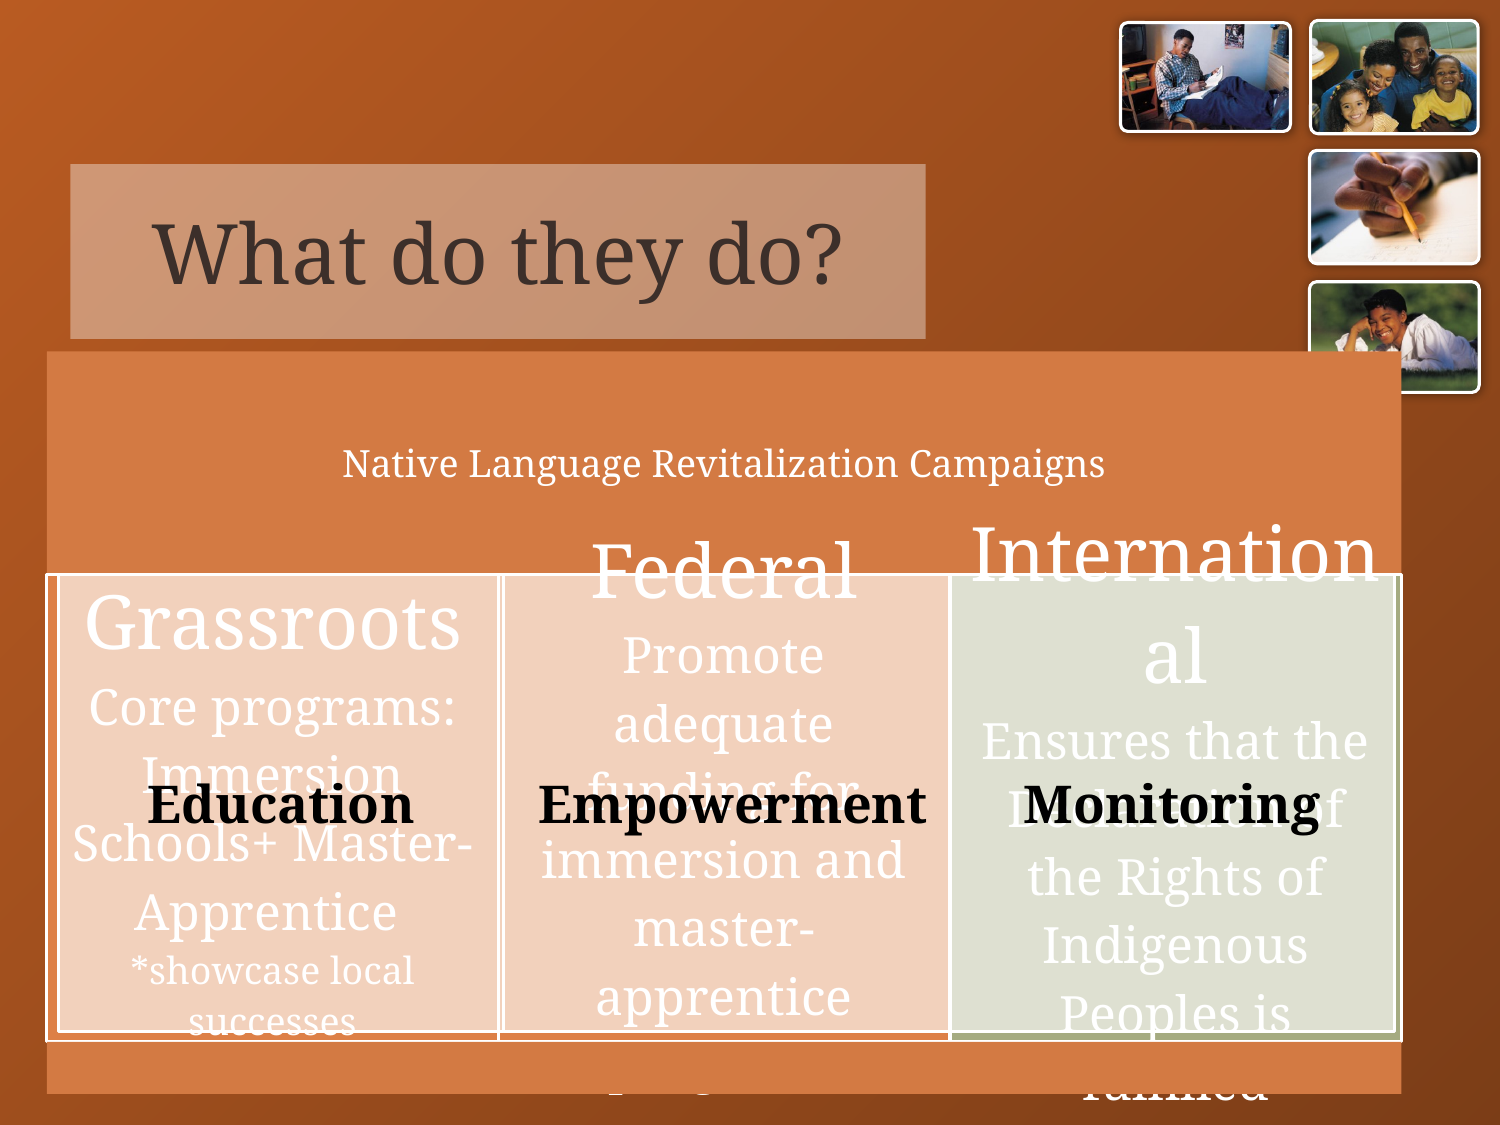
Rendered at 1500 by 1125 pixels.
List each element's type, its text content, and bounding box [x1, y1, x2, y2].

picture [1313, 22, 1476, 132]
title What do they do? [70, 164, 926, 339]
picture [1123, 25, 1288, 129]
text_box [46, 351, 1402, 1095]
picture [1311, 284, 1477, 390]
picture [1312, 152, 1477, 262]
